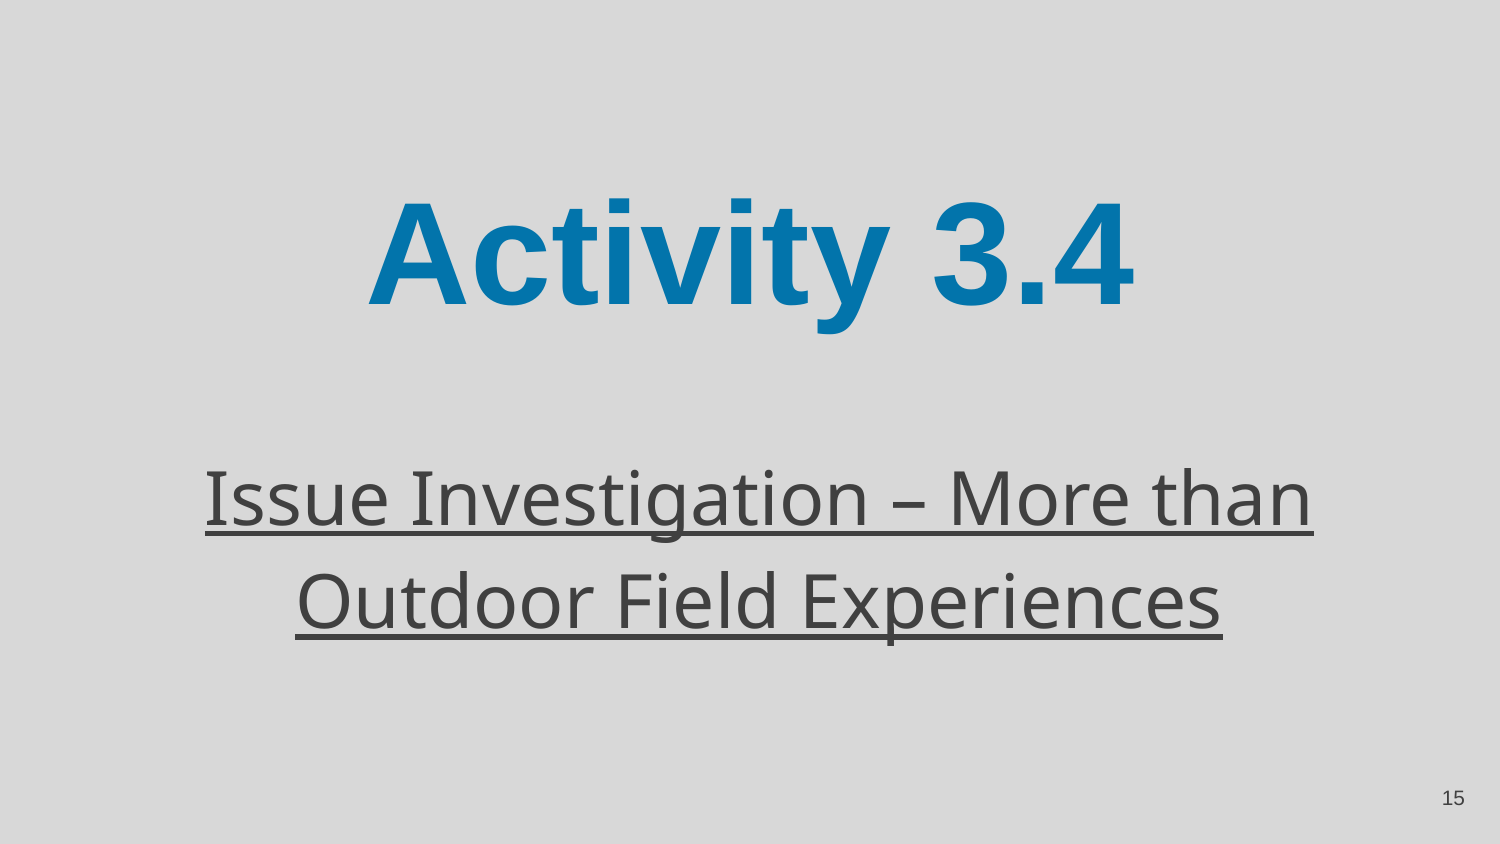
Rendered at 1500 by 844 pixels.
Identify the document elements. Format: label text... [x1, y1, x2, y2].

slide_number ‹#› [1389, 764, 1480, 830]
list Issue Investigation – More than Outdoor Field Experiences [51, 421, 1449, 750]
title Activity 3.4 [51, 143, 1449, 347]
